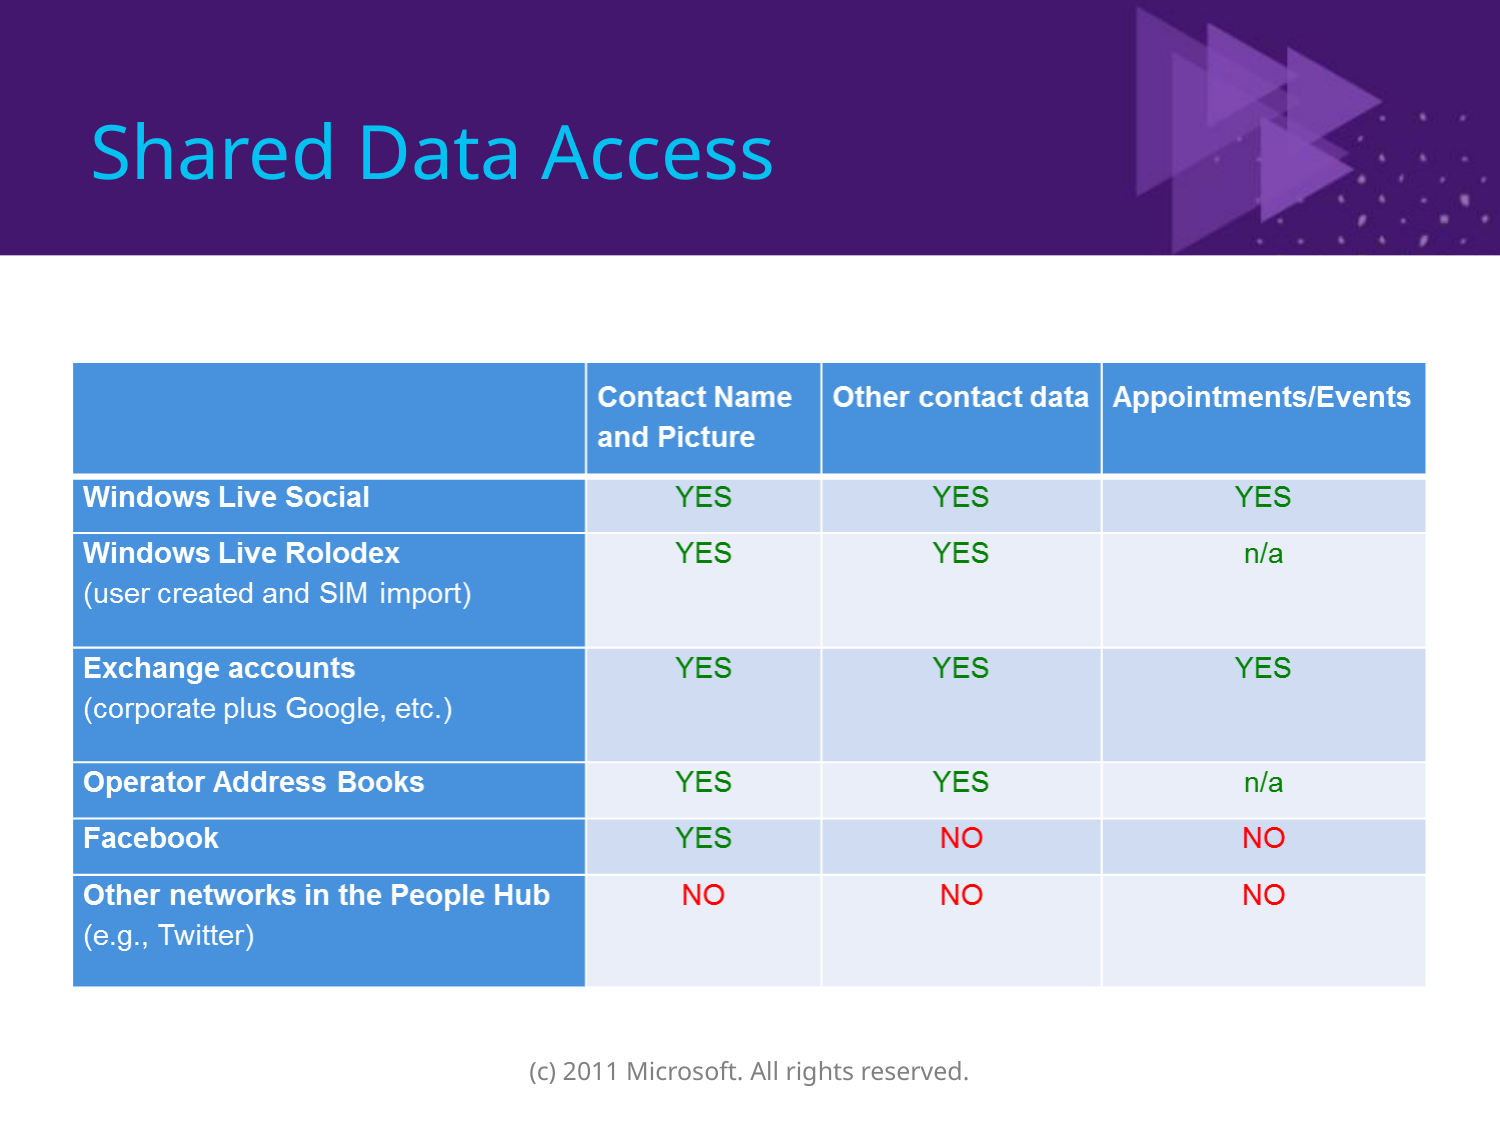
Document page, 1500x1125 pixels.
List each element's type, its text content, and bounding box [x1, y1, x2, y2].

picture [0, 0, 1500, 255]
title Shared Data Access [75, 56, 1425, 244]
picture [72, 361, 1427, 988]
footer (c) 2011 Microsoft. All rights reserved. [512, 1042, 988, 1103]
